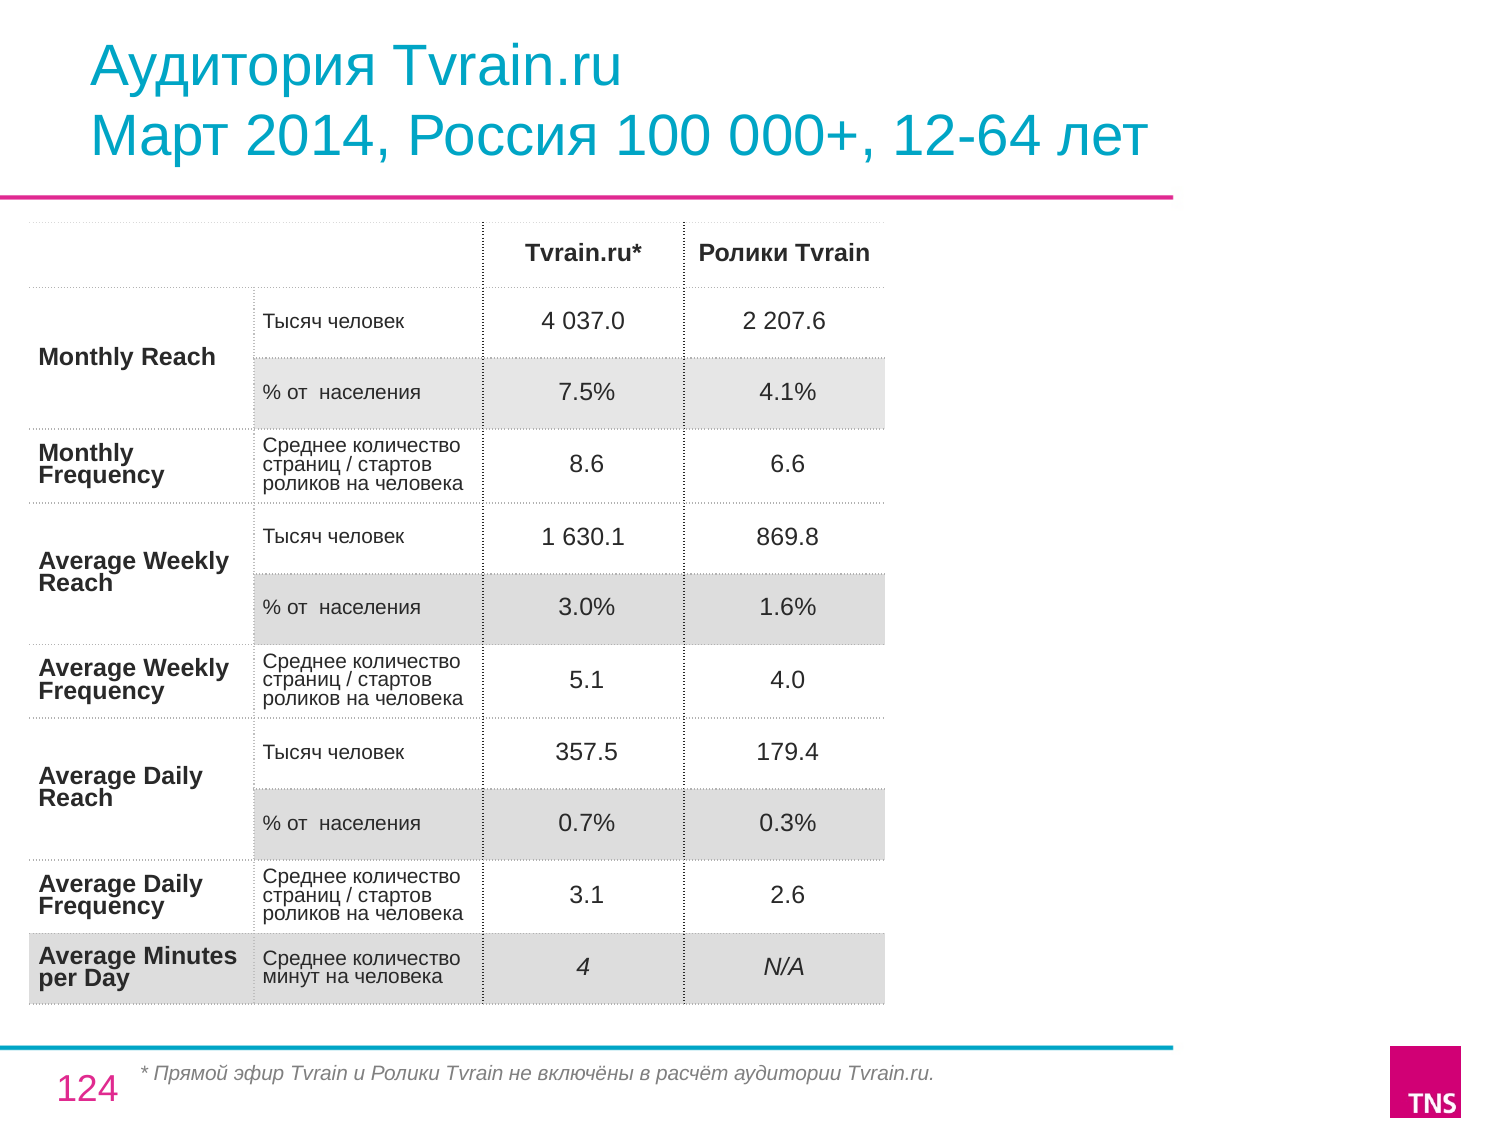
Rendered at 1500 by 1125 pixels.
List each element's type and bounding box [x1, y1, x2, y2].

picture [0, 0, 1500, 1125]
title [74, 8, 1476, 187]
table_header [29, 223, 885, 287]
slide_number [40, 1055, 392, 1125]
text_box [124, 1052, 1463, 1092]
table_cell [29, 287, 885, 1004]
